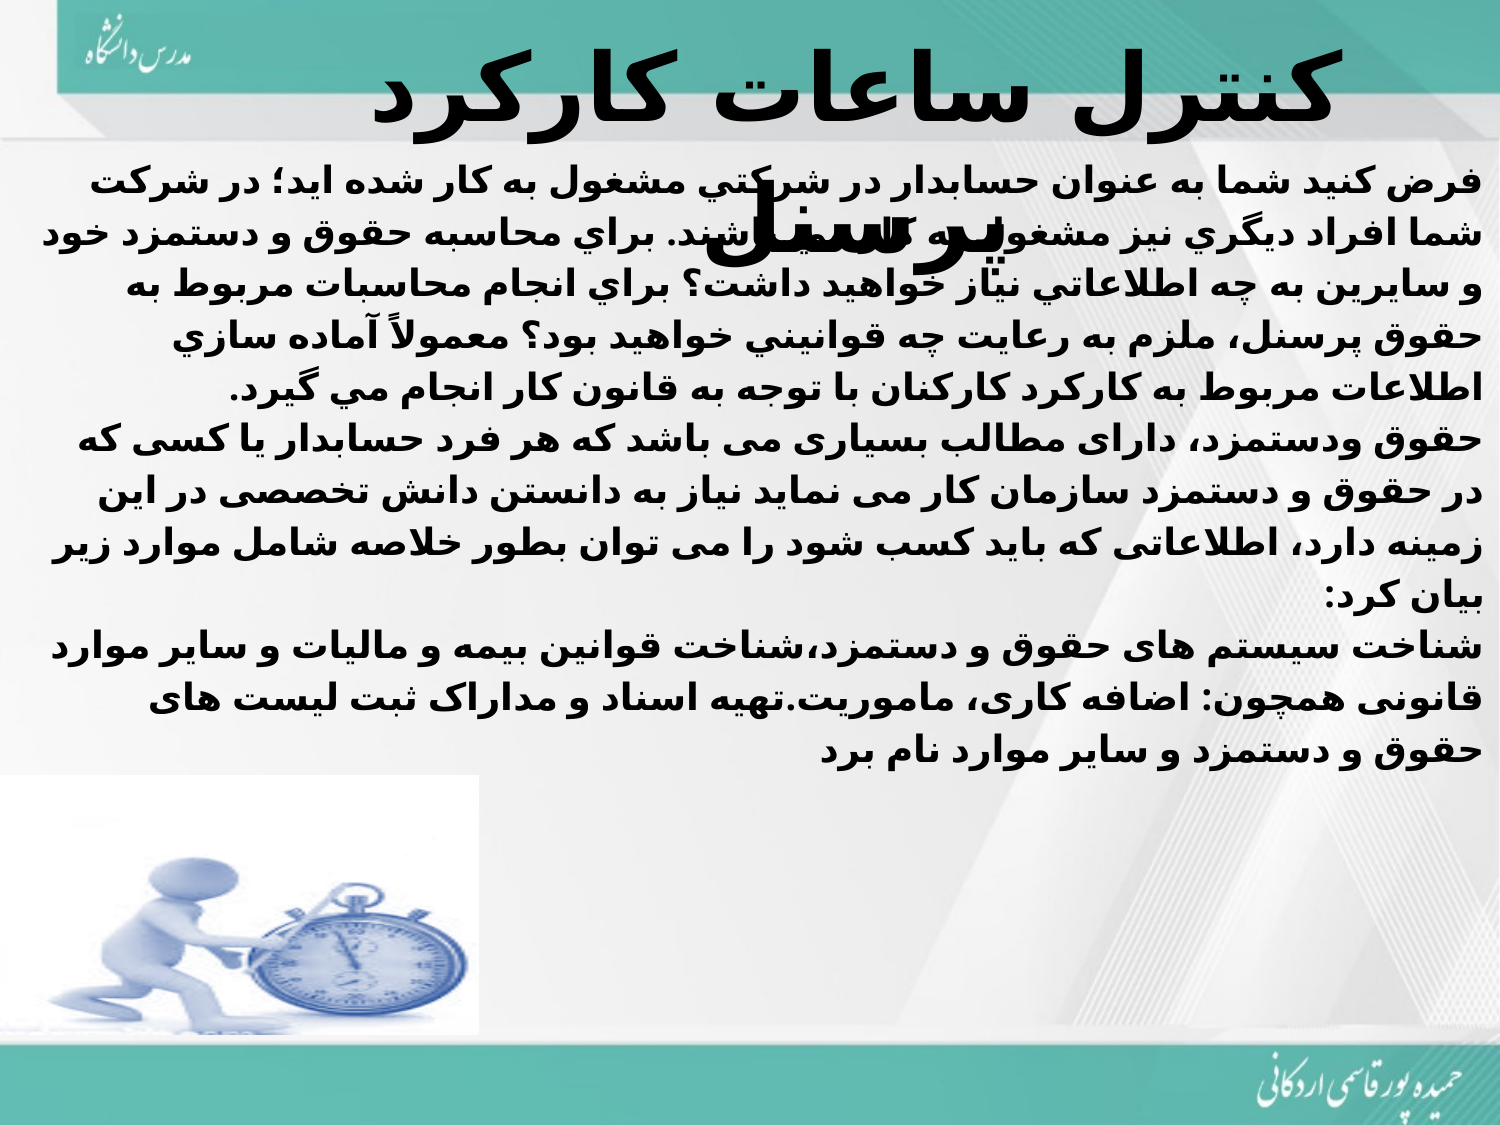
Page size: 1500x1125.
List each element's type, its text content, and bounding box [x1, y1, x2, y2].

title فرض کنيد شما به عنوان حسابدار در شرکتي مشغول به کار شده ايد؛ در شرکت شما افراد ديگري نيز مشغول به کار مي باشند. براي محاسبه حقوق و دستمزد خود و سايرين به چه اطلاعاتي نياز خواهيد داشت؟ براي انجام محاسبات مربوط به حقوق پرسنل، ملزم به رعايت چه قوانيني خواهيد بود؟ معمولاً آماده سازي اطلاعات مربوط به کارکرد کارکنان با توجه به قانون کار انجام مي گيرد. حقوق ودستمزد، دارای مطالب بسیاری می باشد که هر فرد حسابدار یا کسی که در حقوق و دستمزد سازمان کار می نماید نیاز به دانستن دانش تخصصی در این زمینه دارد، اطلاعاتی که باید کسب شود را می توان بطور خلاصه شامل موارد زیر بیان کرد: شناخت سیستم های حقوق و دستمزد،شناخت قوانین بیمه و مالیات و سایر موارد قانونی همچون: اضافه کاری، ماموریت.تهیه اسناد و مداراک ثبت لیست های حقوق و دستمزد و سایر موارد نام برد [17, 0, 1500, 823]
picture [0, 0, 1500, 1125]
subtitle کنترل ساعات کارکرد پرسنل [194, 0, 1500, 279]
